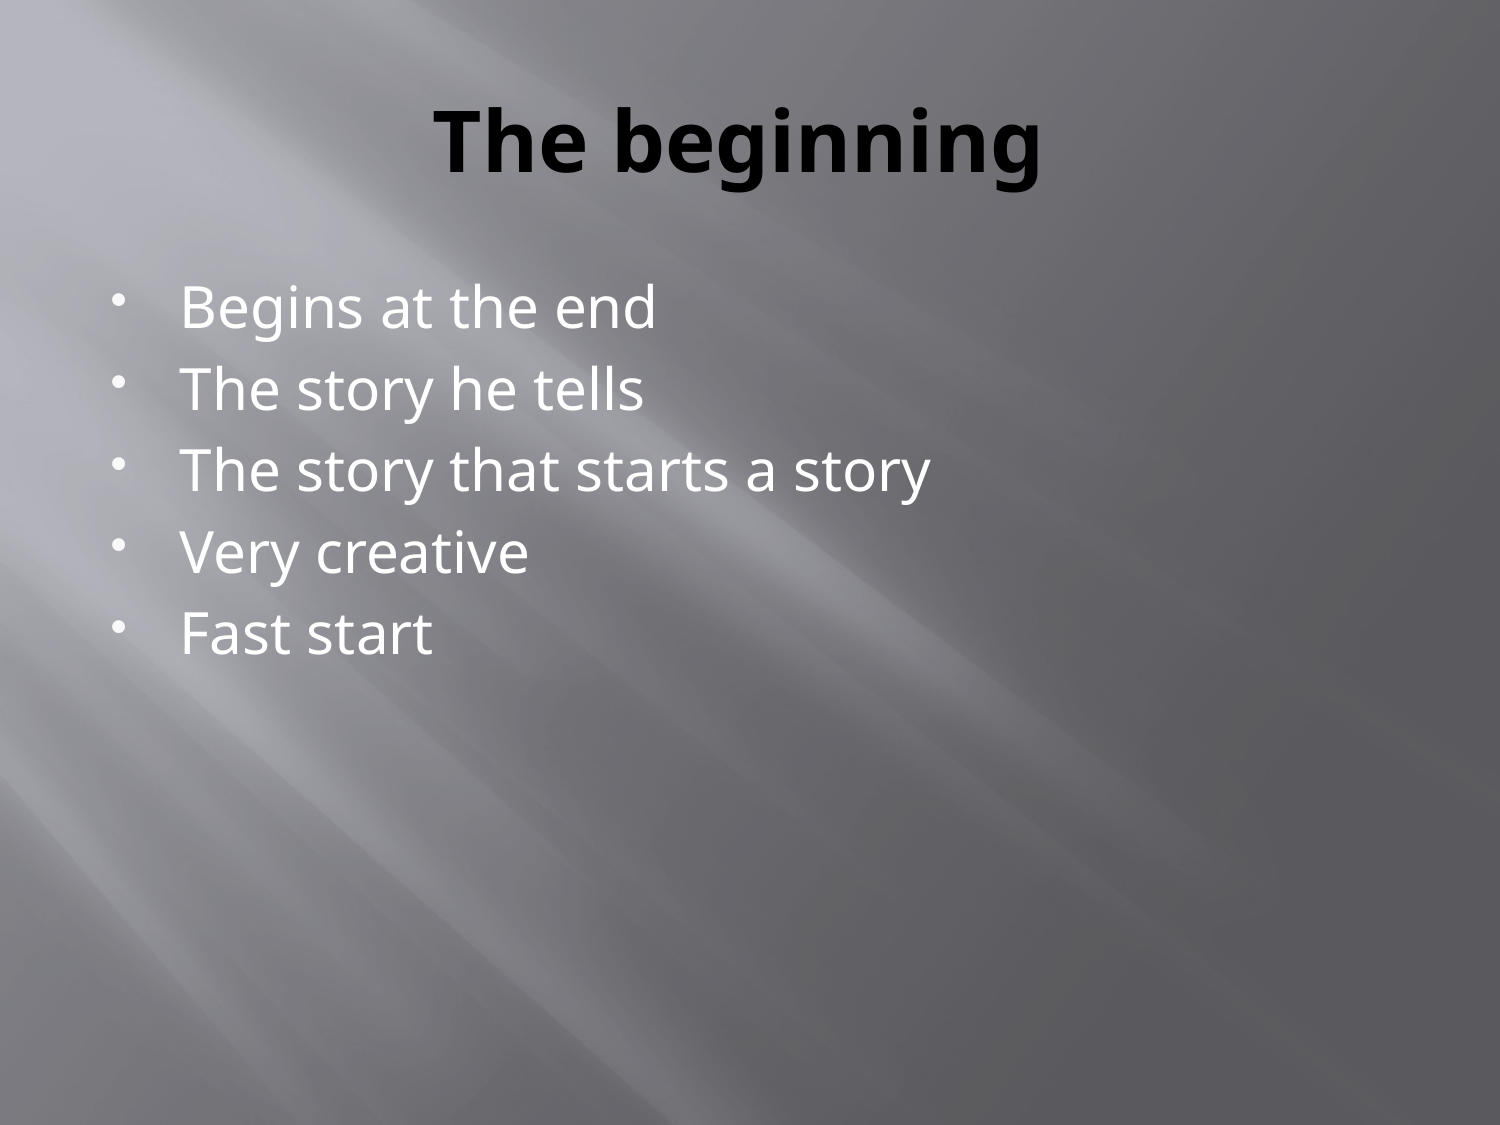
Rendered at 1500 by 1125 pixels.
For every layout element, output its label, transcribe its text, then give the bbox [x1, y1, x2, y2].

list Begins at the end The story he tells The story that starts a story Very creative Fast start [75, 262, 1425, 1035]
title The beginning [75, 45, 1425, 233]
